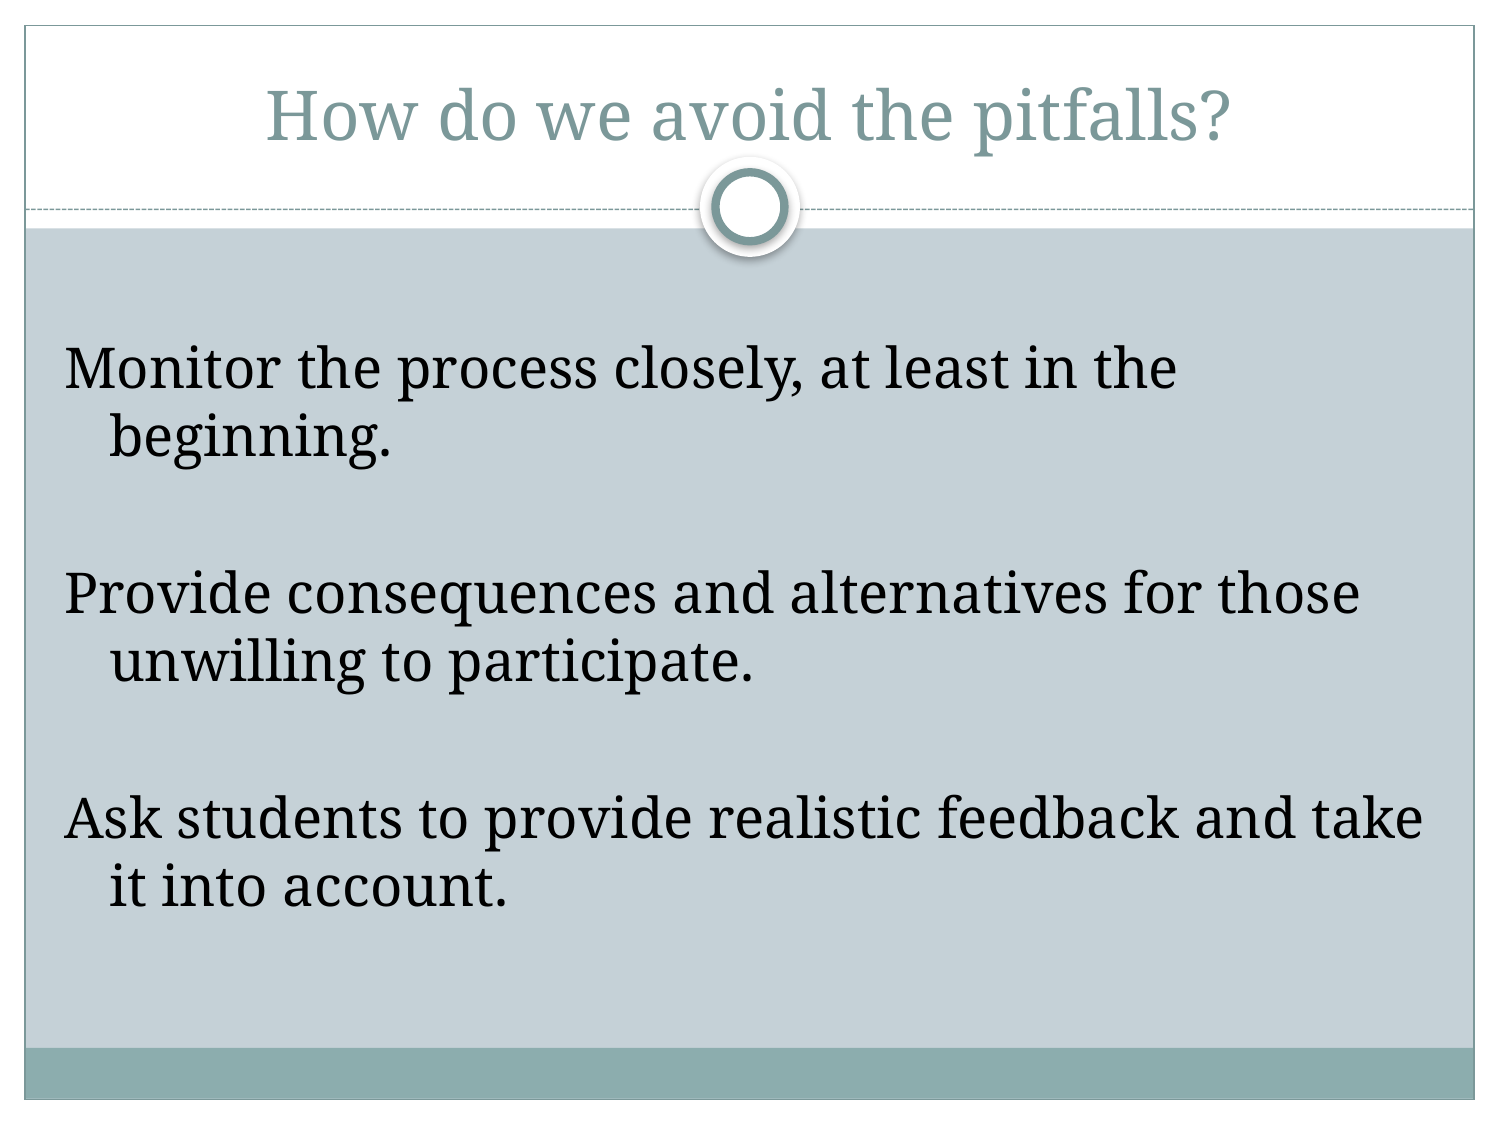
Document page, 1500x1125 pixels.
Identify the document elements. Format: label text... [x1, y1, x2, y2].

title How do we avoid the pitfalls? [49, 37, 1450, 162]
list Monitor the process closely, at least in the beginning. Provide consequences and alternatives for those unwilling to participate. Ask students to provide realistic feedback and take it into account. [49, 324, 1445, 1001]
